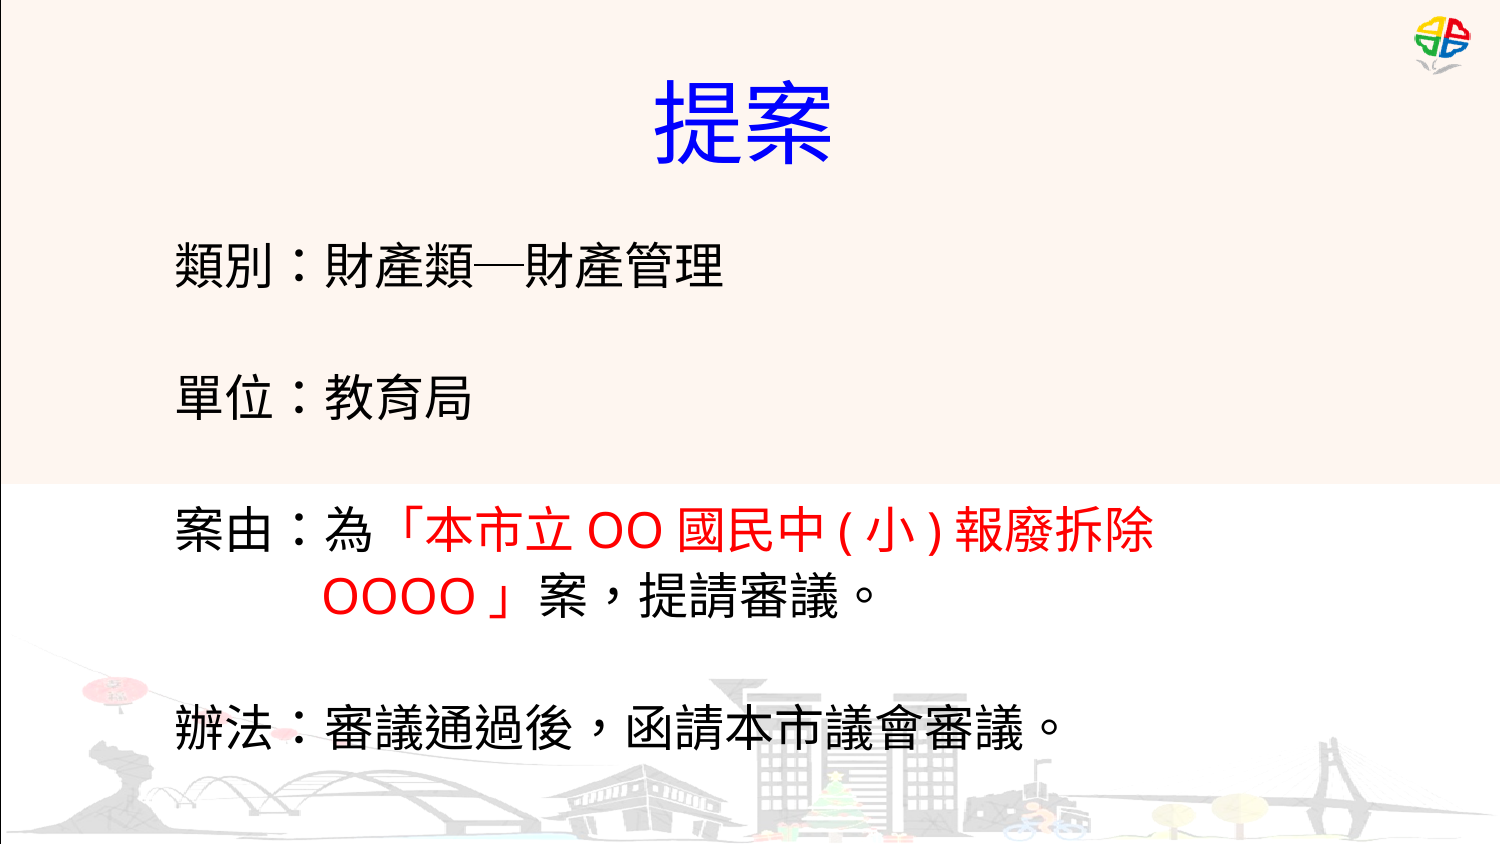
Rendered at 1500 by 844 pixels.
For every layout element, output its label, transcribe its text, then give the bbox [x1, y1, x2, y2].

picture [0, 0, 1500, 844]
text_box 提案 [123, 67, 1365, 174]
text_box 類別：財產類─財產管理 單位：教育局 案由：為「本市立OO國民中(小)報廢拆除OOOO」案，提請審議。 辦法：審議通過後，函請本市議會審議。 [159, 221, 1388, 764]
